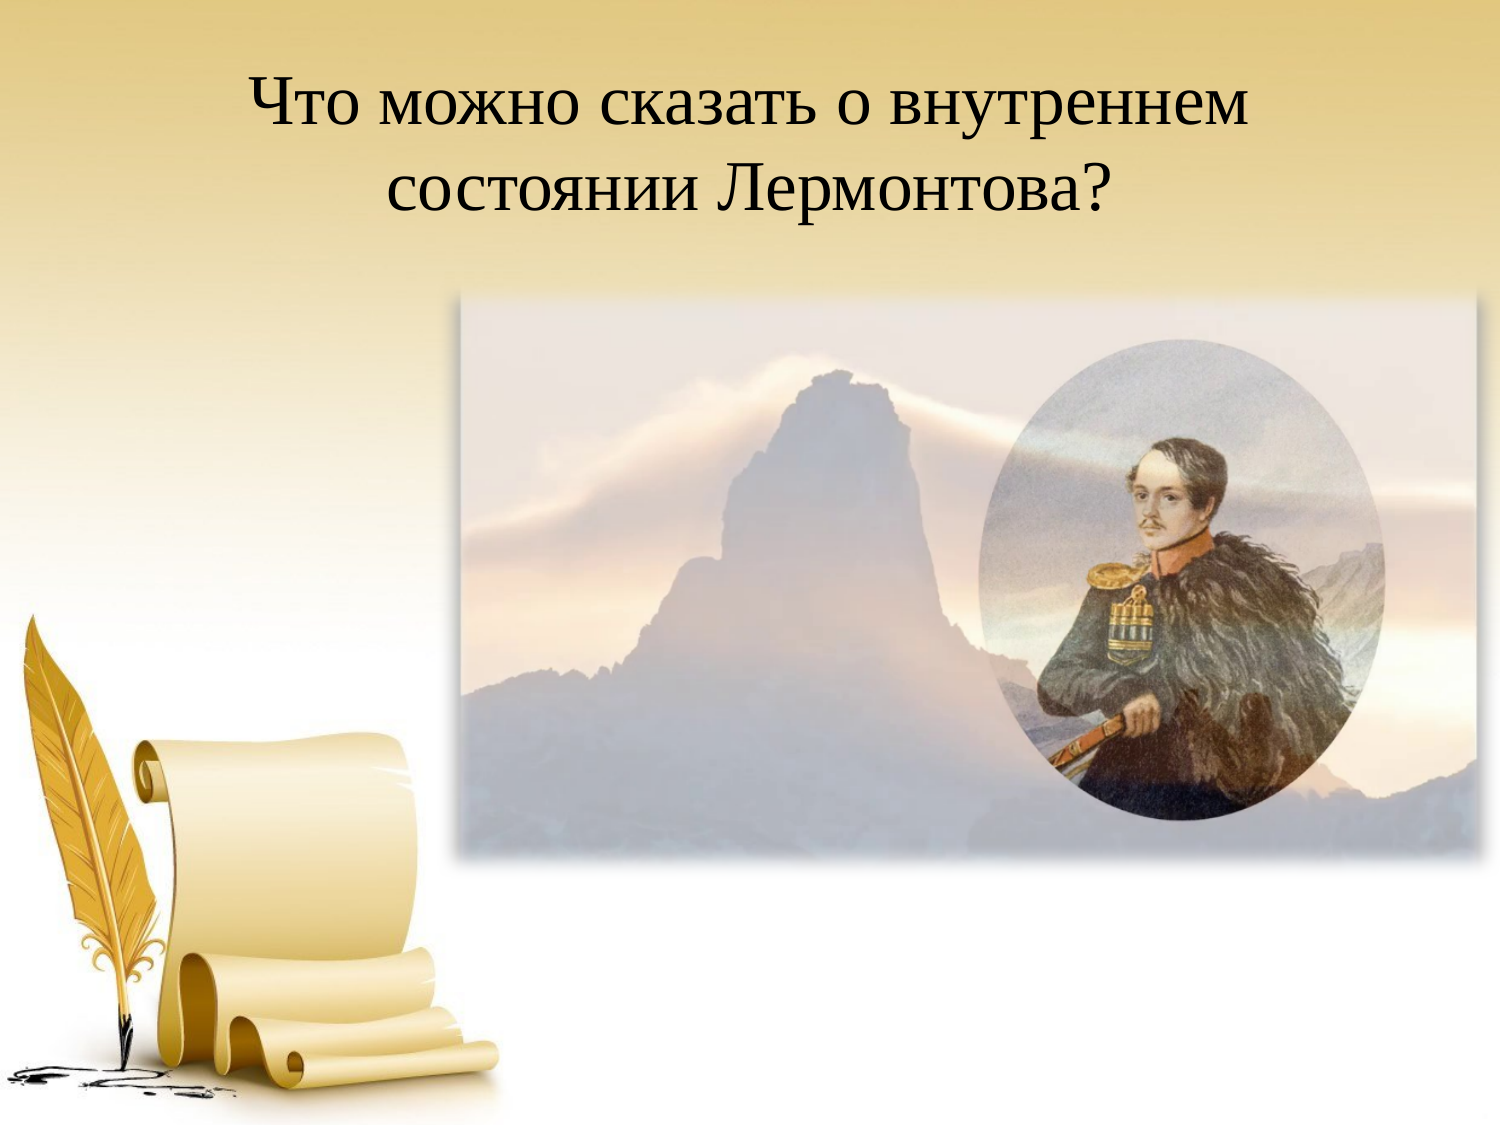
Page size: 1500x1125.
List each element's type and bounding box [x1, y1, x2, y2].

list [437, 280, 1500, 880]
picture [0, 0, 1500, 1125]
